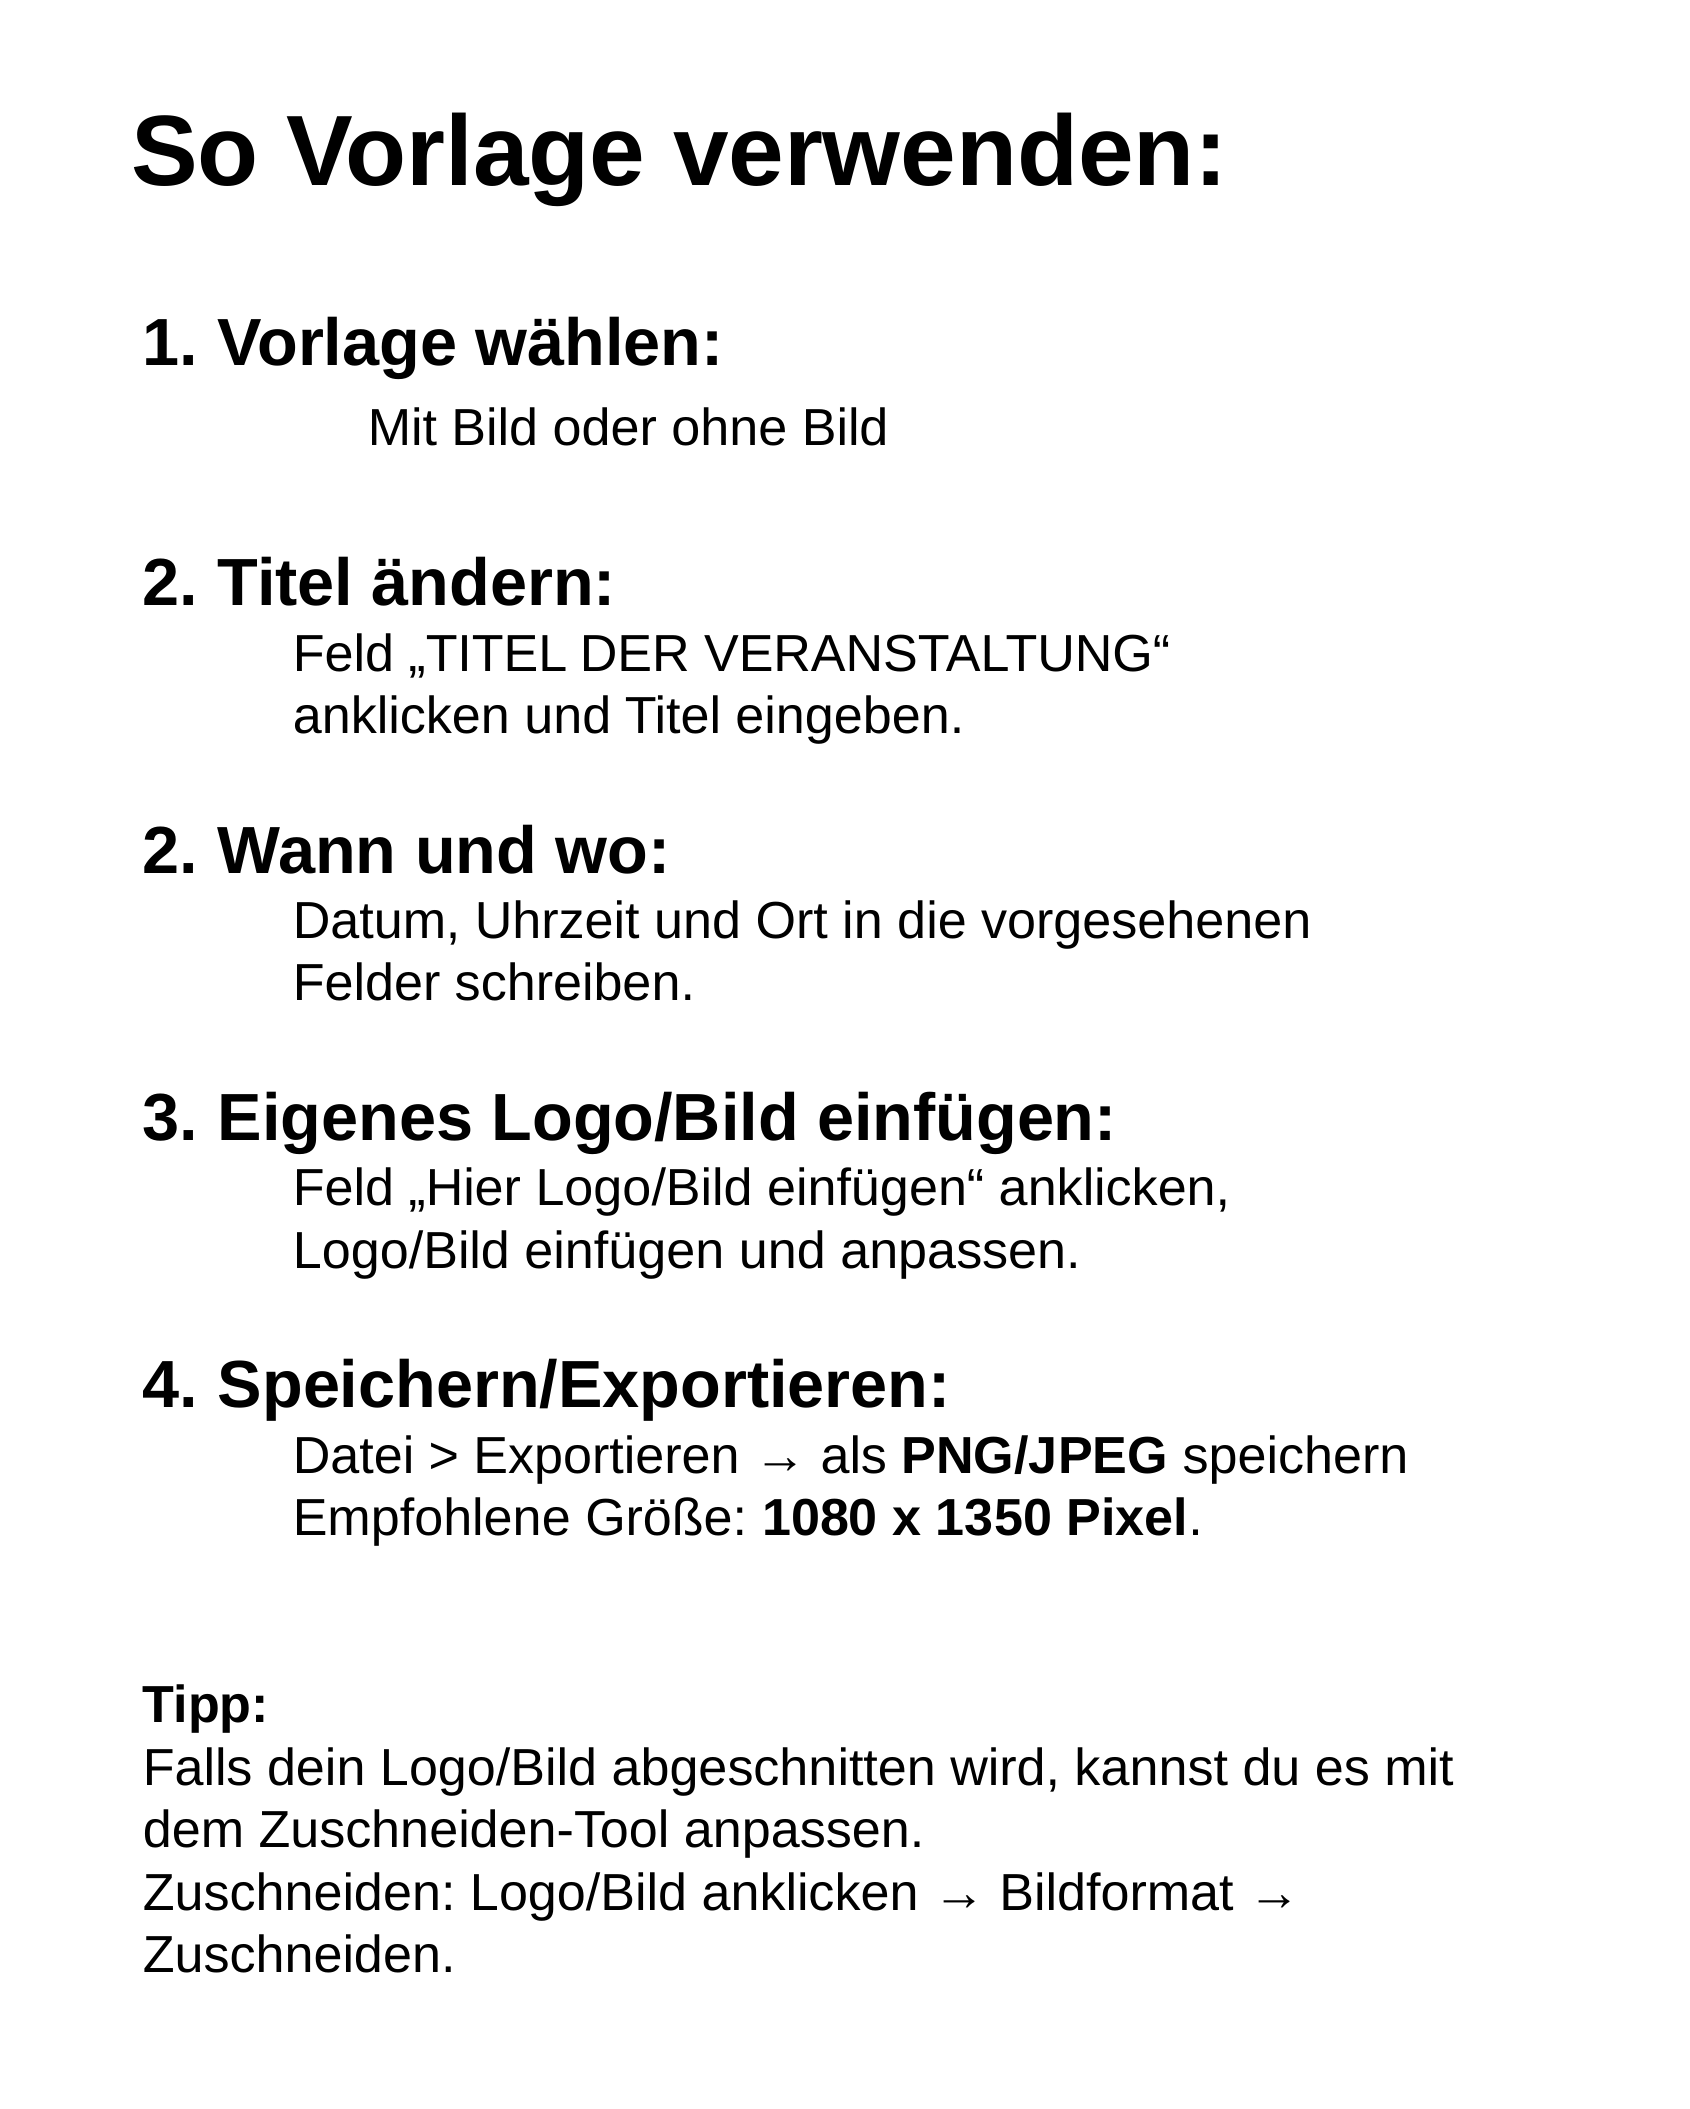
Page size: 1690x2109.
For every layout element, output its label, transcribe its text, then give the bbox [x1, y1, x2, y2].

text_box So Vorlage verwenden: [116, 77, 1490, 205]
text_box Vorlage wählen: Mit Bild oder ohne Bild Titel ändern: Feld „TITEL DER VERANSTALTUNG“ anklicken und Titel eingeben. Wann und wo: Datum, Uhrzeit und Ort in die vorgesehenen Felder schreiben. Eigenes Logo/Bild einfügen: Feld „Hier Logo/Bild einfügen“ anklicken, Logo/Bild einfügen und anpassen. Speichern/Exportieren: Datei > Exportieren → als PNG/JPEG speichern Empfohlene Größe: 1080 x 1350 Pixel. Tipp: Falls dein Logo/Bild abgeschnitten wird, kannst du es mit dem Zuschneiden-Tool anpassen. Zuschneiden: Logo/Bild anklicken → Bildformat → Zuschneiden. [116, 205, 1573, 2079]
